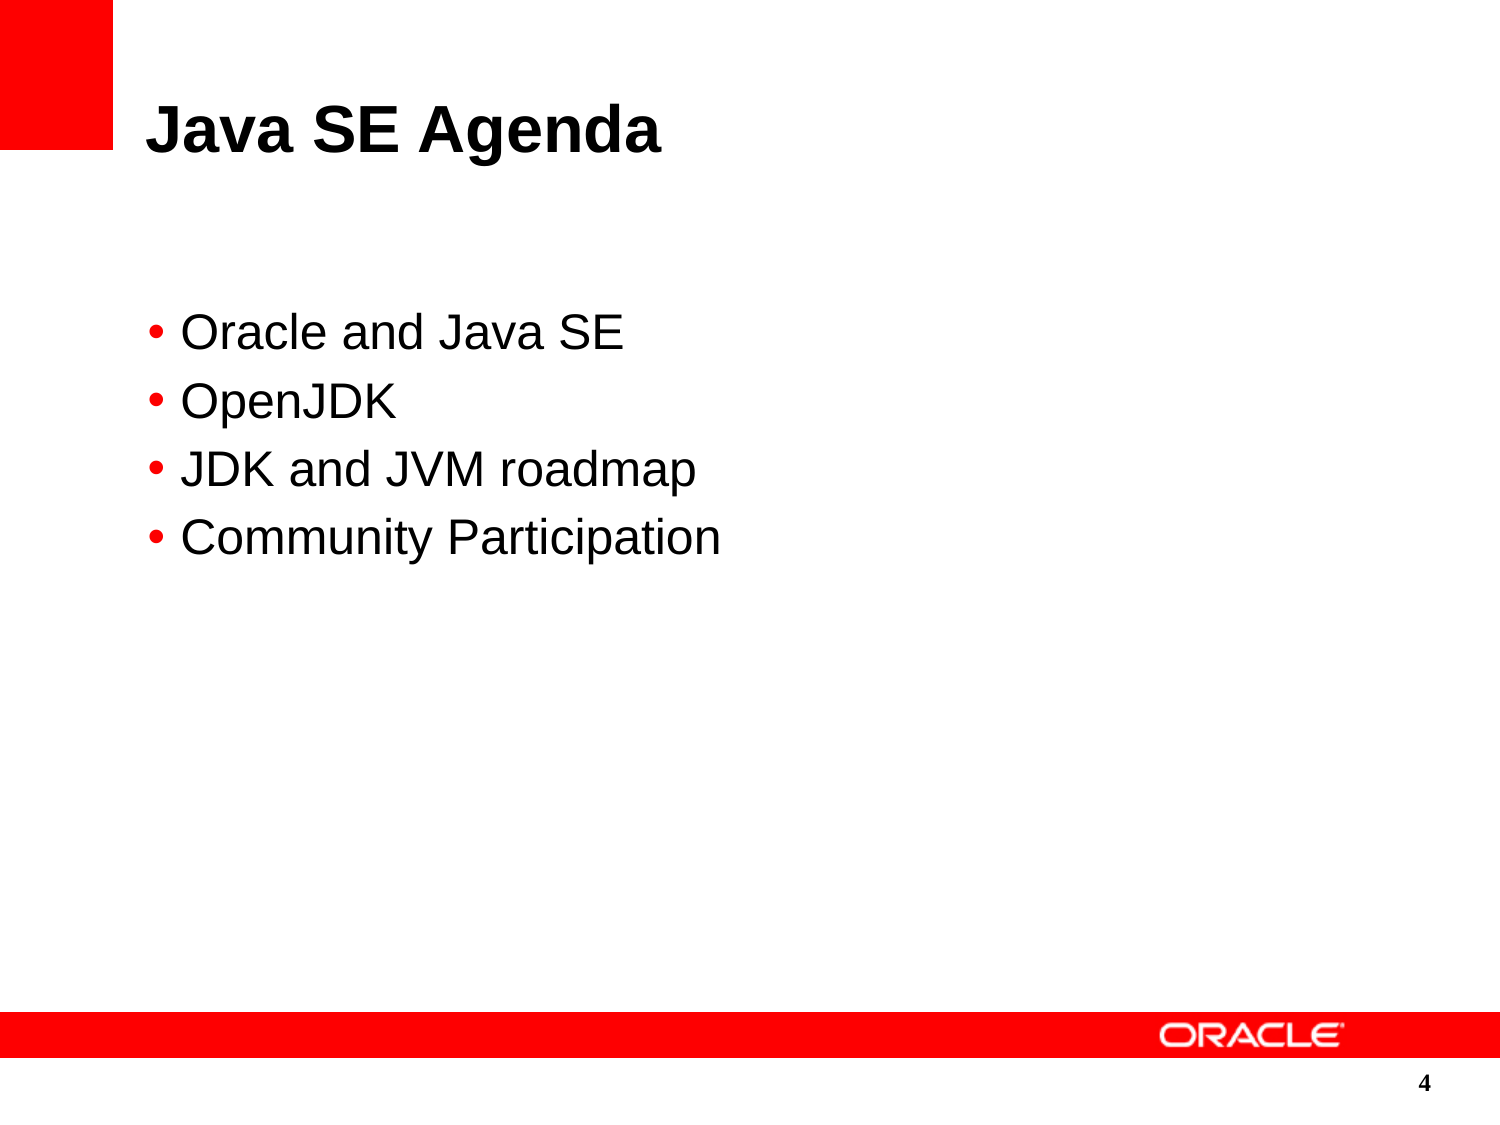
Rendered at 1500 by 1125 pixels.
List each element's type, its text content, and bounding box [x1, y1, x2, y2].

text_box Java SE Agenda [145, 88, 1390, 249]
picture [0, 0, 113, 150]
text_box Oracle and Java SE OpenJDK JDK and JVM roadmap Community Participation [147, 301, 1385, 702]
